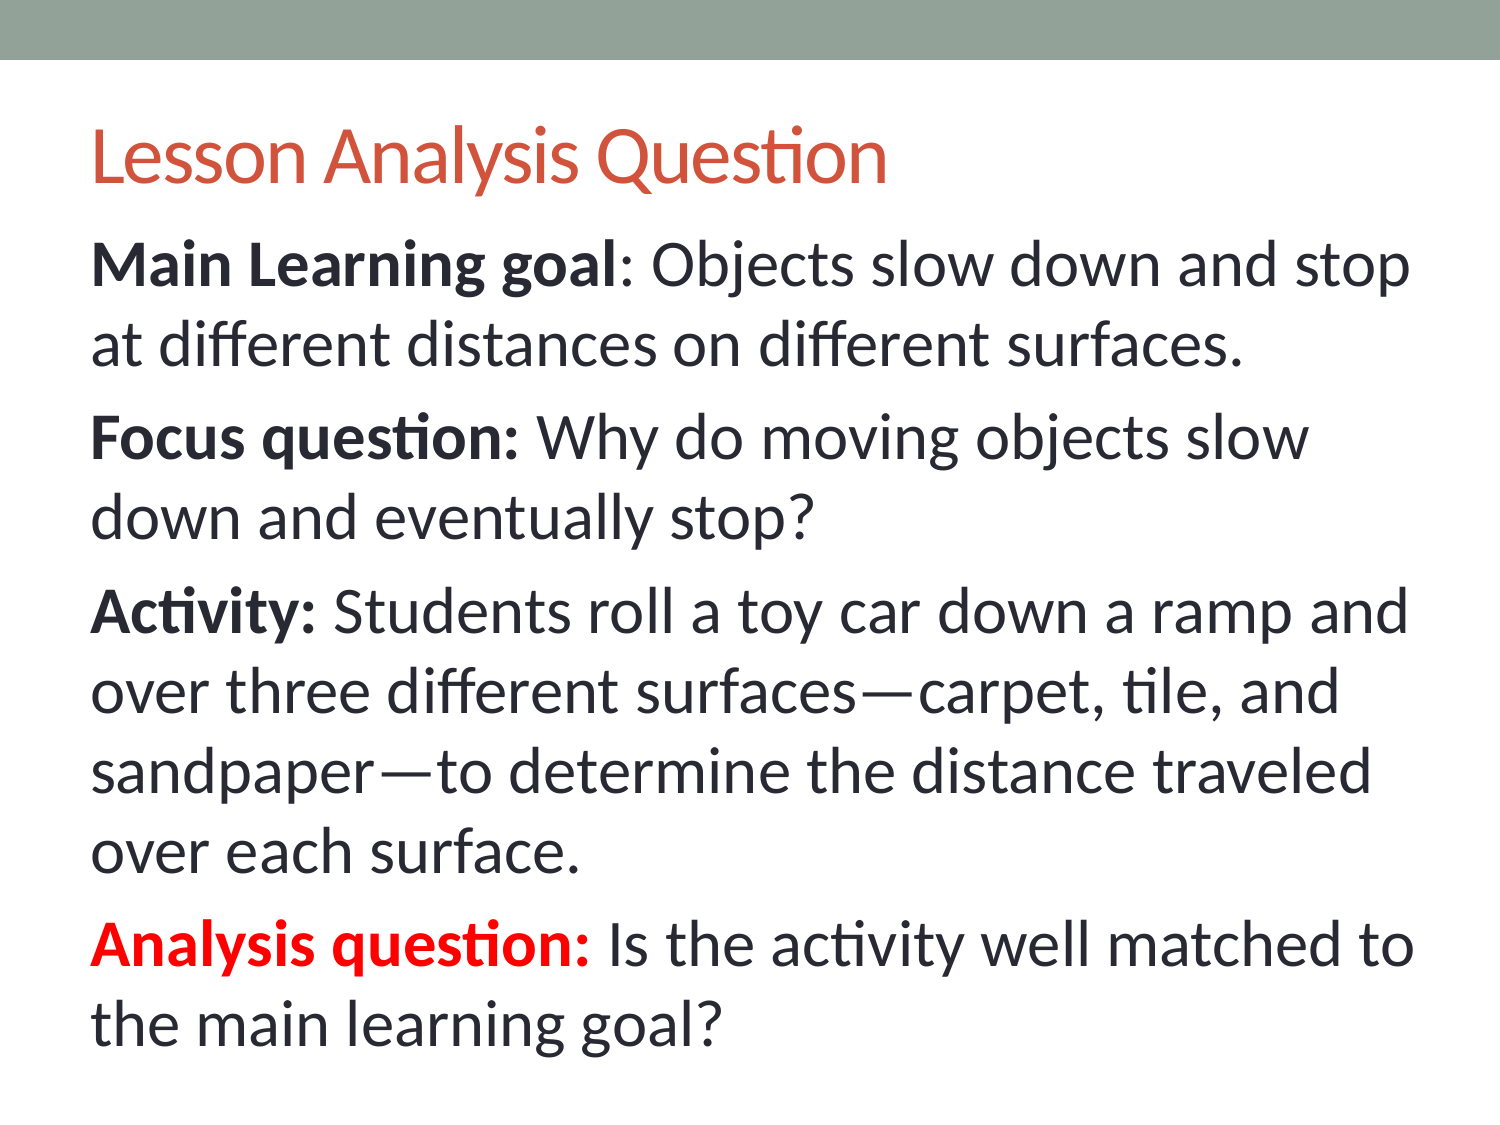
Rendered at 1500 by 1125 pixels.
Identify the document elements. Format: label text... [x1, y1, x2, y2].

title Lesson Analysis Question [75, 62, 1438, 212]
list Main Learning goal: Objects slow down and stop at different distances on different surfaces. Focus question: Why do moving objects slow down and eventually stop? Activity: Students roll a toy car down a ramp and over three different surfaces—carpet, tile, and sandpaper—to determine the distance traveled over each surface. Analysis question: Is the activity well matched to the main learning goal? [75, 212, 1475, 1088]
